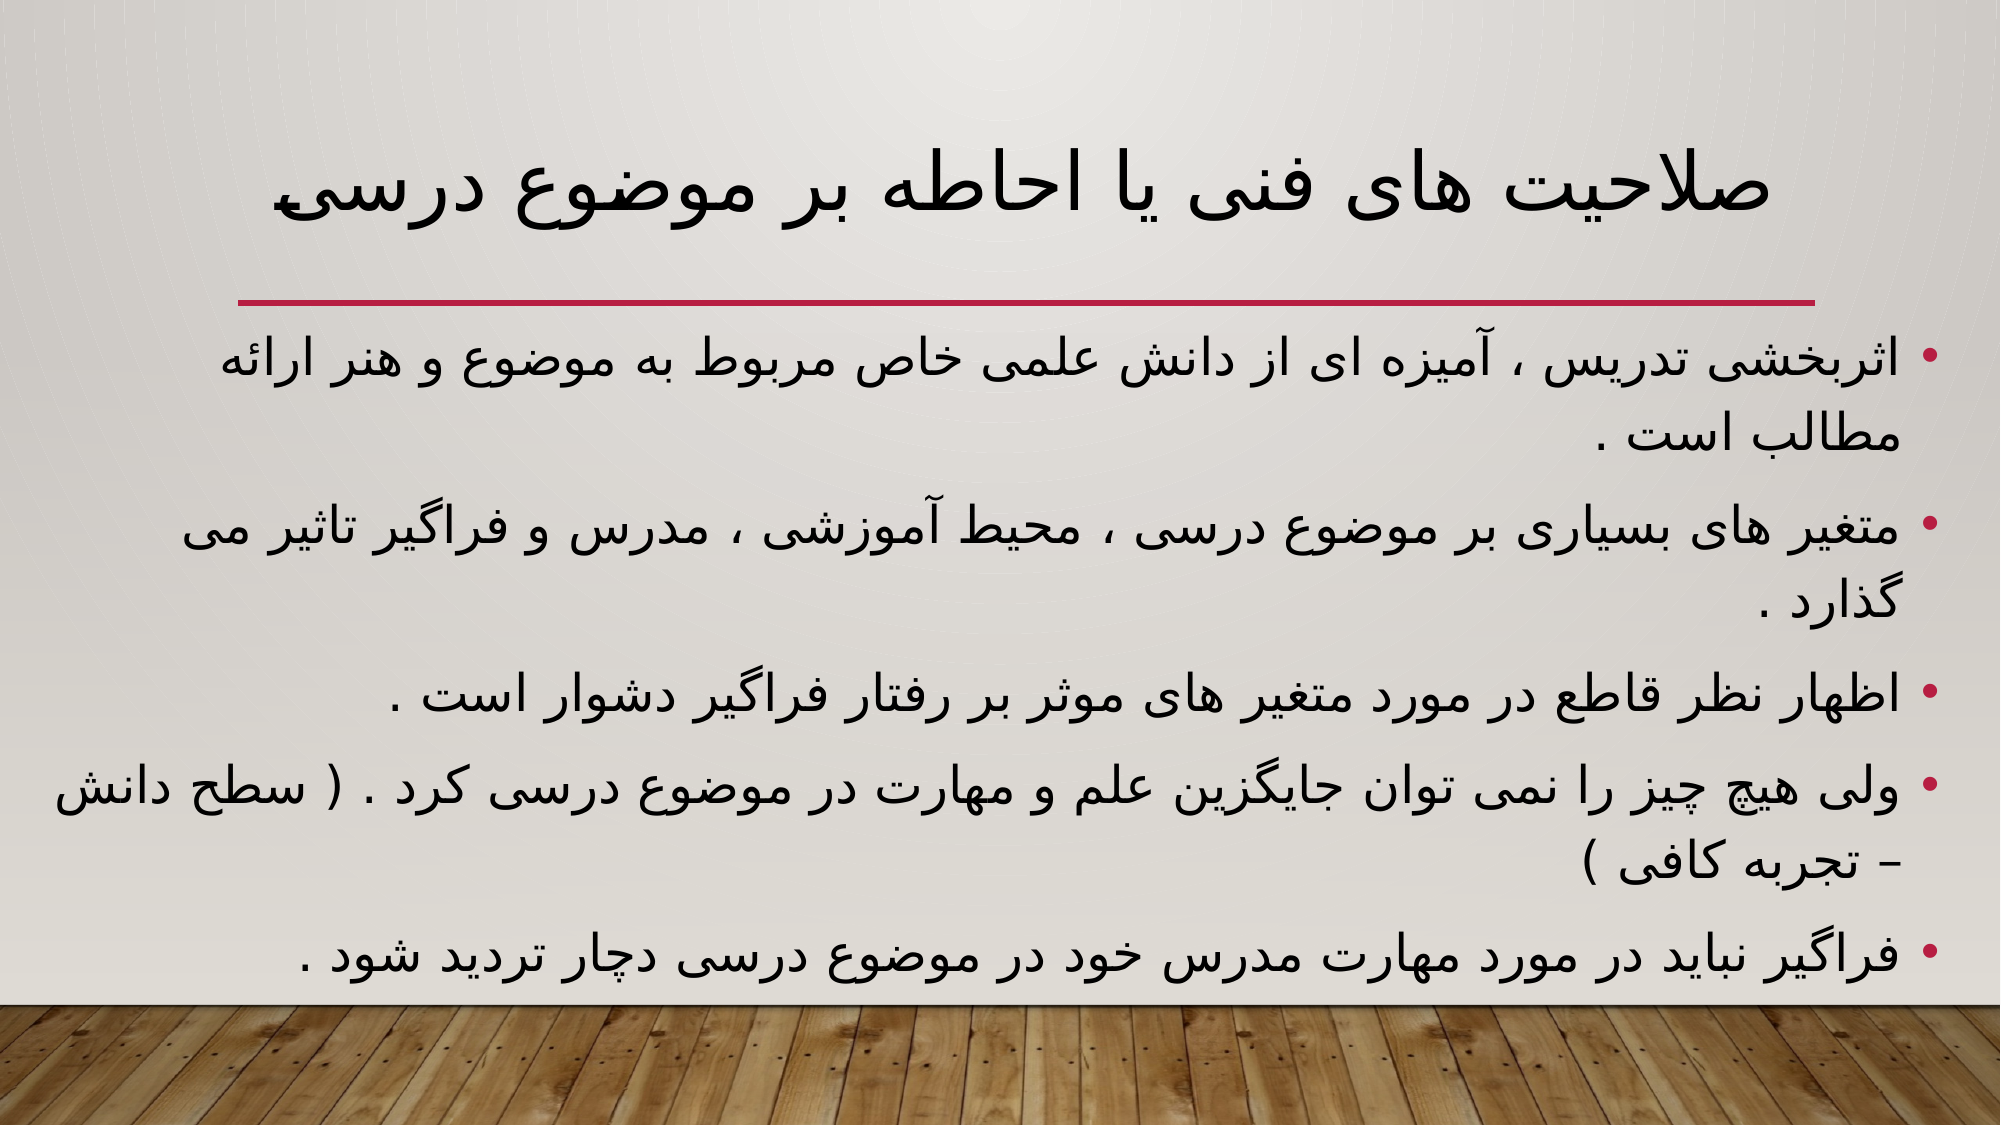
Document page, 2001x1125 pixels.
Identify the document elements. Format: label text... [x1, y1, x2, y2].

title صلاحیت های فنی یا احاطه بر موضوع درسی [238, 131, 1814, 304]
list اثربخشی تدریس ، آمیزه ای از دانش علمی خاص مربوط به موضوع و هنر ارائه مطالب است . متغیر های بسیاری بر موضوع درسی ، محیط آموزشی ، مدرس و فراگیر تاثیر می گذارد . اظهار نظر قاطع در مورد متغیر های موثر بر رفتار فراگیر دشوار است . ولی هیچ چیز را نمی توان جایگزین علم و مهارت در موضوع درسی کرد . ( سطح دانش – تجربه کافی ) فراگیر نباید در مورد مهارت مدرس خود در موضوع درسی دچار تردید شود . [39, 304, 1953, 993]
picture [0, 1005, 2000, 1125]
